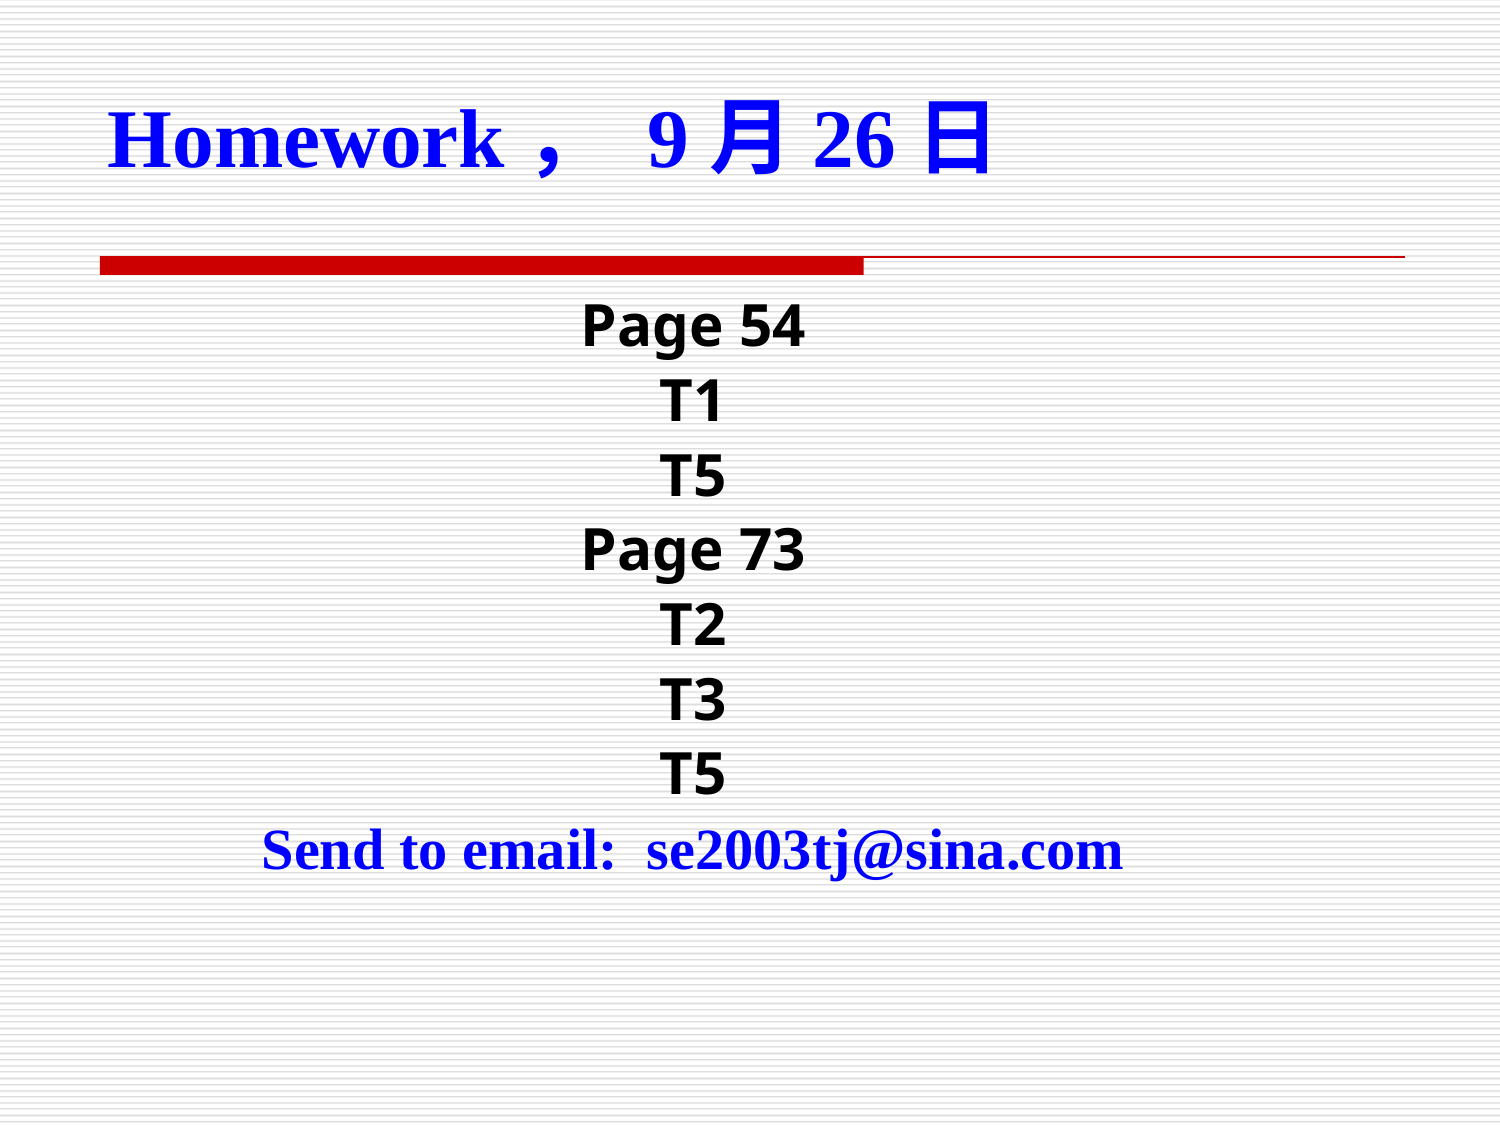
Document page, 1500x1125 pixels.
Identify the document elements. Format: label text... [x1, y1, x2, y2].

picture [0, 0, 1500, 1125]
text_box Homework， 9月26日 [92, 82, 1268, 186]
text_box Page 54 T1 T5 Page 73 T2 T3 T5 Send to email: se2003tj@sina.com [100, 289, 1286, 890]
